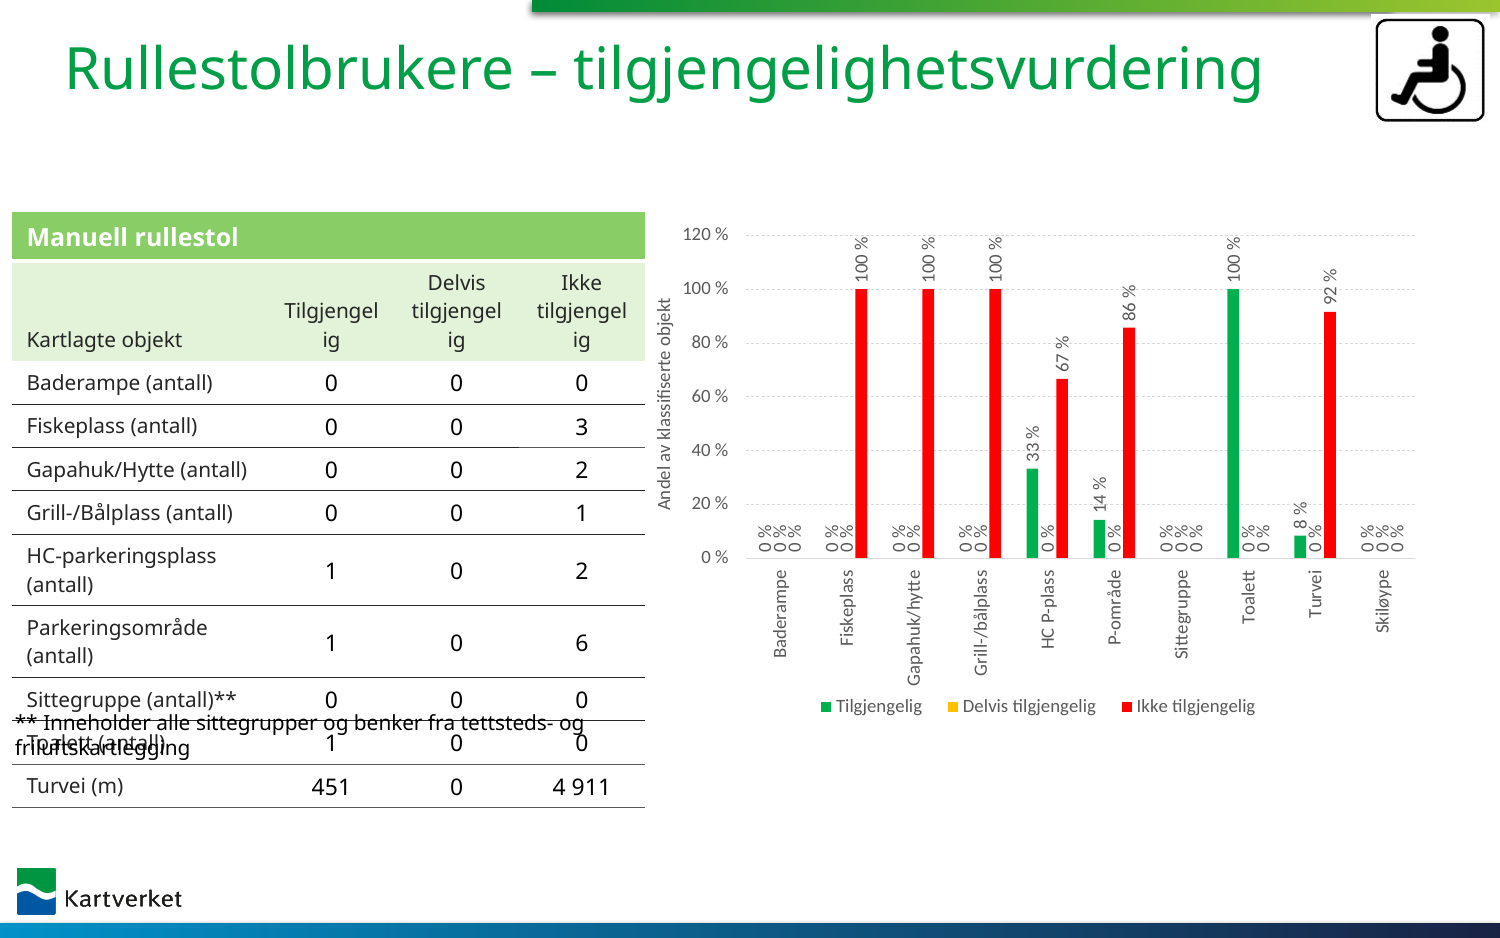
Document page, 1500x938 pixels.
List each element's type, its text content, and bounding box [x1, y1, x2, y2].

table_cell 0 [394, 361, 519, 404]
table_cell Sittegruppe (antall)** [12, 678, 269, 702]
picture [1371, 13, 1491, 127]
table_cell 0 [394, 768, 519, 807]
table_cell 0 [394, 448, 519, 490]
table_cell Baderampe (antall) [12, 361, 269, 404]
table_cell 0 [394, 491, 519, 534]
table_cell 0 [394, 678, 519, 702]
table_cell Grill-/Bålplass (antall) [12, 491, 269, 534]
table_header Manuell rullestol [12, 212, 645, 259]
table_cell 4 911 [519, 768, 645, 807]
table_cell 0 [394, 405, 519, 447]
table_cell Fiskeplass (antall) [12, 405, 269, 447]
table_cell Ikke tilgjengelig [519, 263, 638, 361]
table_cell 1 [269, 606, 394, 677]
text_box ** Inneholder alle sittegrupper og benker fra tettsteds- og friluftskartlegging [0, 702, 745, 768]
table_cell 0 [519, 361, 638, 404]
table_cell 3 [519, 405, 638, 447]
table_cell Gapahuk/Hytte (antall) [12, 448, 269, 490]
table_cell 2 [519, 535, 638, 605]
table_cell 0 [269, 448, 394, 490]
table_cell Turvei (m) [12, 768, 269, 807]
table_cell Kartlagte objekt [12, 263, 269, 361]
table_cell 0 [269, 678, 394, 702]
table_cell 0 [394, 606, 519, 677]
table_cell 0 [394, 535, 519, 605]
picture [643, 218, 1427, 728]
table_cell 0 [269, 491, 394, 534]
table_cell 1 [519, 491, 638, 534]
table_cell Parkeringsområde (antall) [12, 606, 269, 677]
table_cell Delvis tilgjengelig [394, 263, 519, 361]
table_cell 0 [269, 405, 394, 447]
table_cell 451 [269, 768, 394, 807]
table_cell Tilgjengelig [269, 263, 394, 361]
table_cell 0 [269, 361, 394, 404]
table_cell 2 [519, 448, 638, 490]
table_cell HC-parkeringsplass (antall) [12, 535, 269, 605]
text_box Rullestolbrukere – tilgjengelighetsvurdering [49, 12, 1372, 109]
table_cell 1 [269, 535, 394, 605]
table_cell 0 [519, 678, 638, 702]
table_cell 6 [519, 606, 638, 677]
